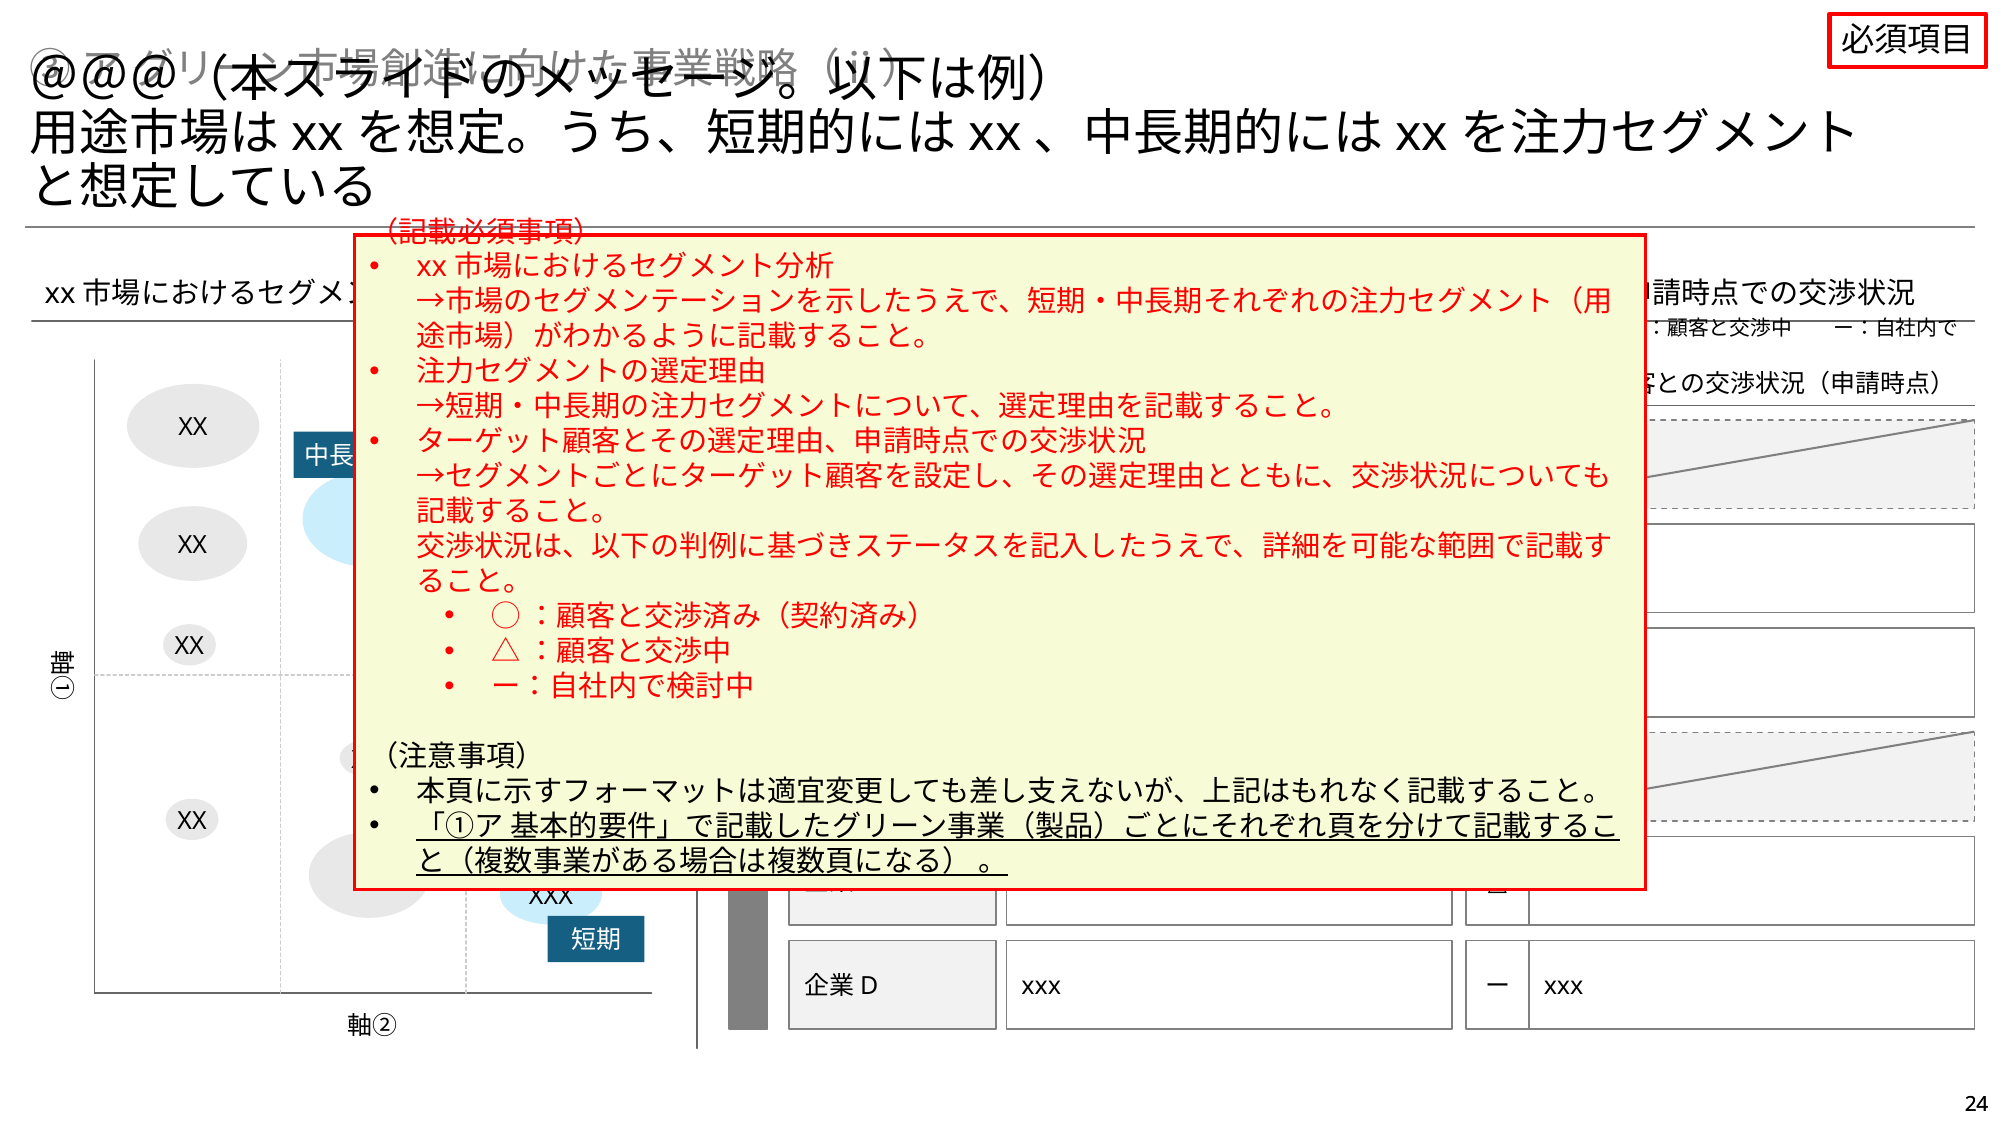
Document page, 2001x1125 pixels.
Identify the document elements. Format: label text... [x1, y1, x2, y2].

text_box △ [1465, 891, 1527, 926]
text_box xxx [1647, 523, 1976, 614]
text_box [1465, 357, 1975, 407]
text_box （記載必須事項） xx市場におけるセグメント分析 →市場のセグメンテーションを示したうえで、短期・中長期それぞれの注力セグメント（用途市場）がわかるように記載すること。 注力セグメントの選定理由 →短期・中長期の注力セグメントについて、選定理由を記載すること。 ターゲット顧客とその選定理由、申請時点での交渉状況 →セグメントごとにターゲット顧客を設定し、その選定理由とともに、交渉状況についても記載すること。 交渉状況は、以下の判例に基づきステータスを記入したうえで、詳細を可能な範囲で記載すること。 ◯：顧客と交渉済み（契約済み） △：顧客と交渉中 ー：自社内で検討中 （注意事項） 本頁に示すフォーマットは適宜変更しても差し支えないが、上記はもれなく記載すること。 「①ア 基本的要件」で記載したグリーン事業（製品）ごとにそれぞれ頁を分けて記載すること（複数事業がある場合は複数頁になる） 。 [353, 233, 1647, 891]
text_box xxx [1527, 939, 1976, 1030]
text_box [33, 359, 652, 1049]
text_box ー [1465, 939, 1527, 1030]
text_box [722, 261, 1975, 323]
text_box 凡例 ◯：顧客と交渉済み（契約済み） △：顧客と交渉中 ー：自社内で検討中 [1647, 323, 1975, 357]
text_box xxx [1005, 891, 1453, 926]
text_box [717, 358, 996, 407]
text_box xxx [1005, 939, 1453, 1030]
text_box xxx [1527, 835, 1976, 926]
text_box xxx [1647, 627, 1976, 718]
text_box 企業C [788, 891, 997, 926]
text_box 必須項目 [1829, 13, 1986, 68]
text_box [1005, 358, 1453, 407]
text_box セグメントB [728, 891, 769, 1031]
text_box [1465, 419, 1975, 510]
text_box 企業D [788, 939, 997, 1030]
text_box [28, 261, 668, 323]
text_box ③ア グリーン市場創造に向けた事業戦略（ⅱ） [29, 47, 1802, 53]
text_box ＠＠＠（本スライドのメッセージ。以下は例） 用途市場はxxを想定。うち、短期的にはxx、中長期的にはxxを注力セグメントと想定している [29, 53, 1875, 216]
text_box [1465, 731, 1975, 821]
